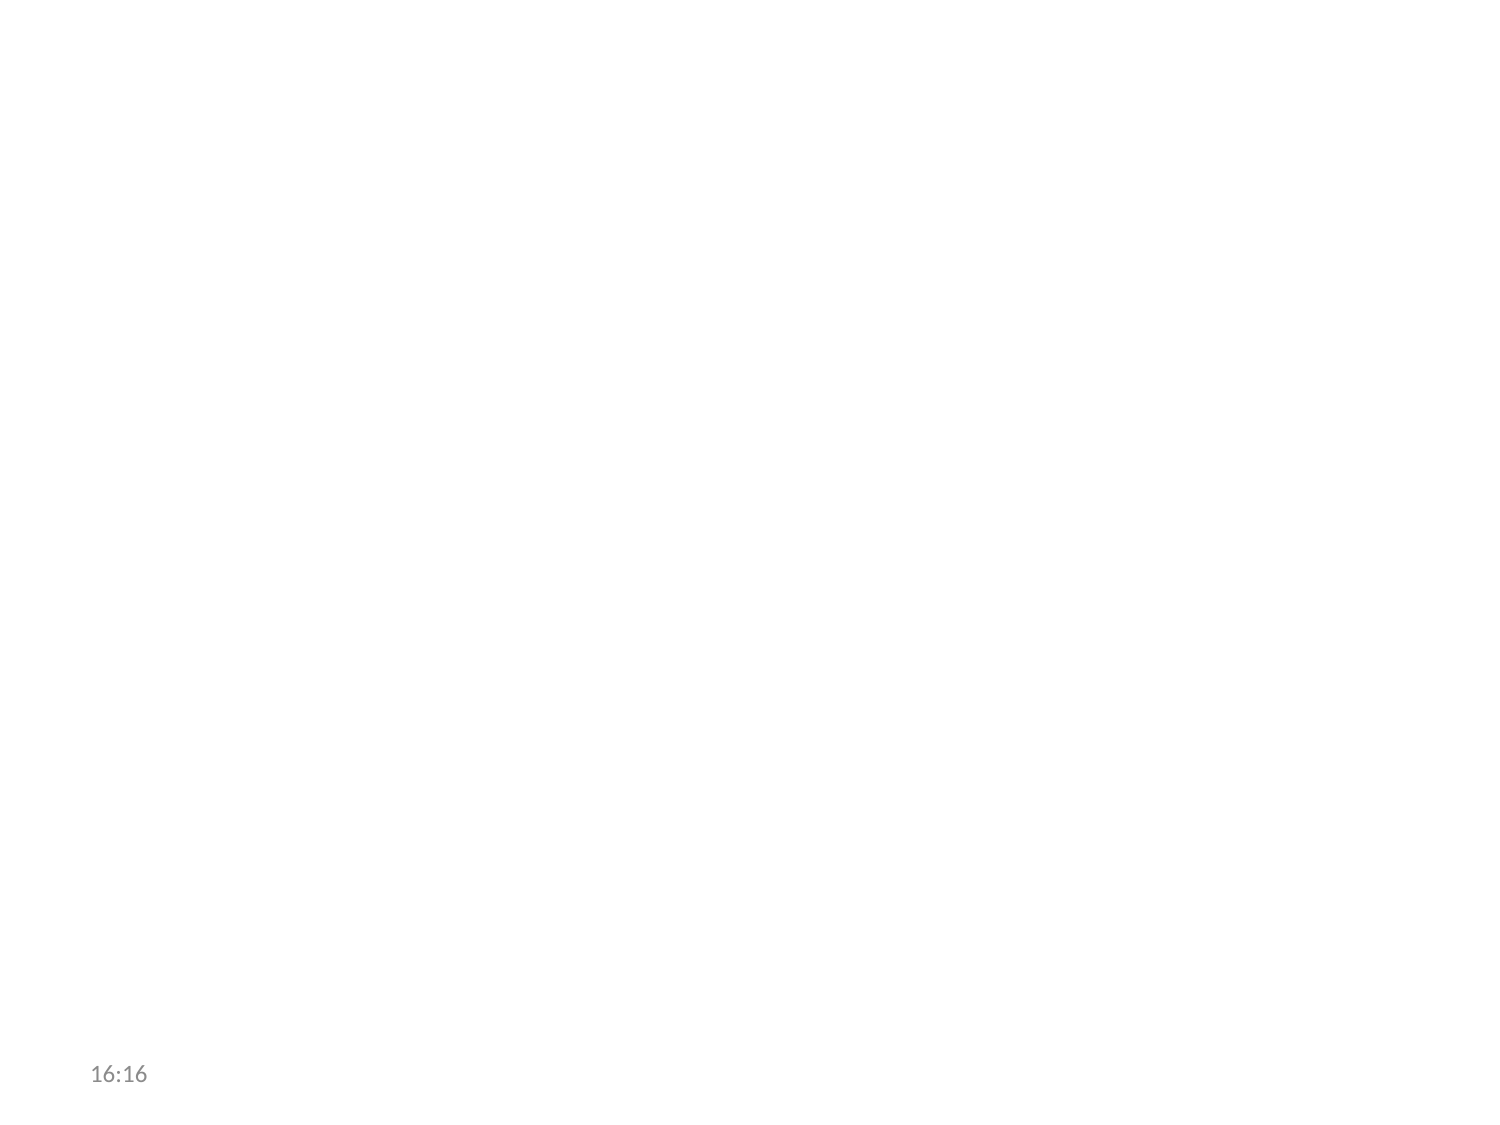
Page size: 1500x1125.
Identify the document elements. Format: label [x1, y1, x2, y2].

slide_number [75, 1042, 425, 1103]
